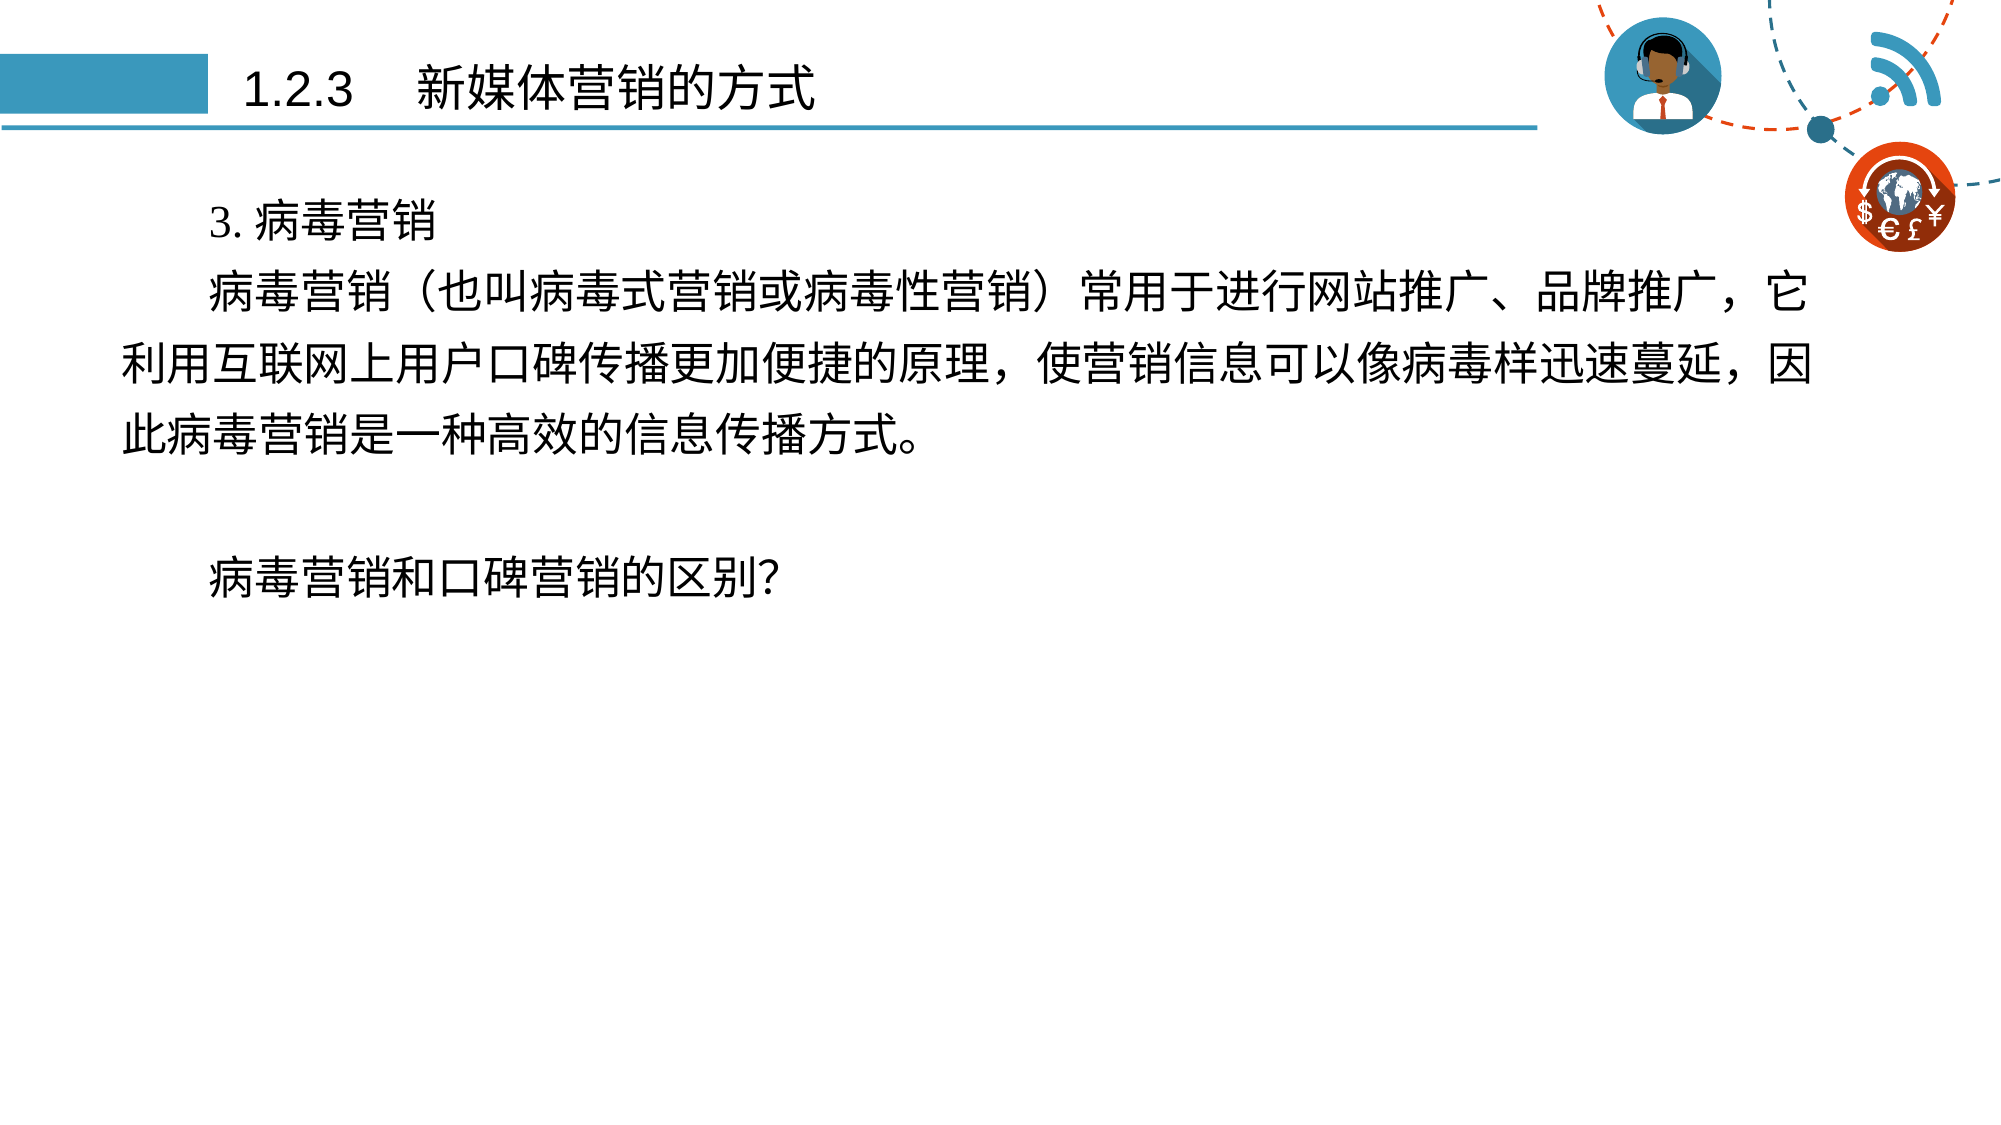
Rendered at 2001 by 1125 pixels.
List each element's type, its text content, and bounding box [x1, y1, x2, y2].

list 3.病毒营销 病毒营销（也叫病毒式营销或病毒性营销）常用于进行网站推广、品牌推广，它利用互联网上用户口碑传播更加便捷的原理，使营销信息可以像病毒样迅速蔓延，因此病毒营销是一种高效的信息传播方式。 病毒营销和口碑营销的区别？ [100, 164, 1840, 727]
title 1.2.3 新媒体营销的方式 [222, 55, 1863, 127]
